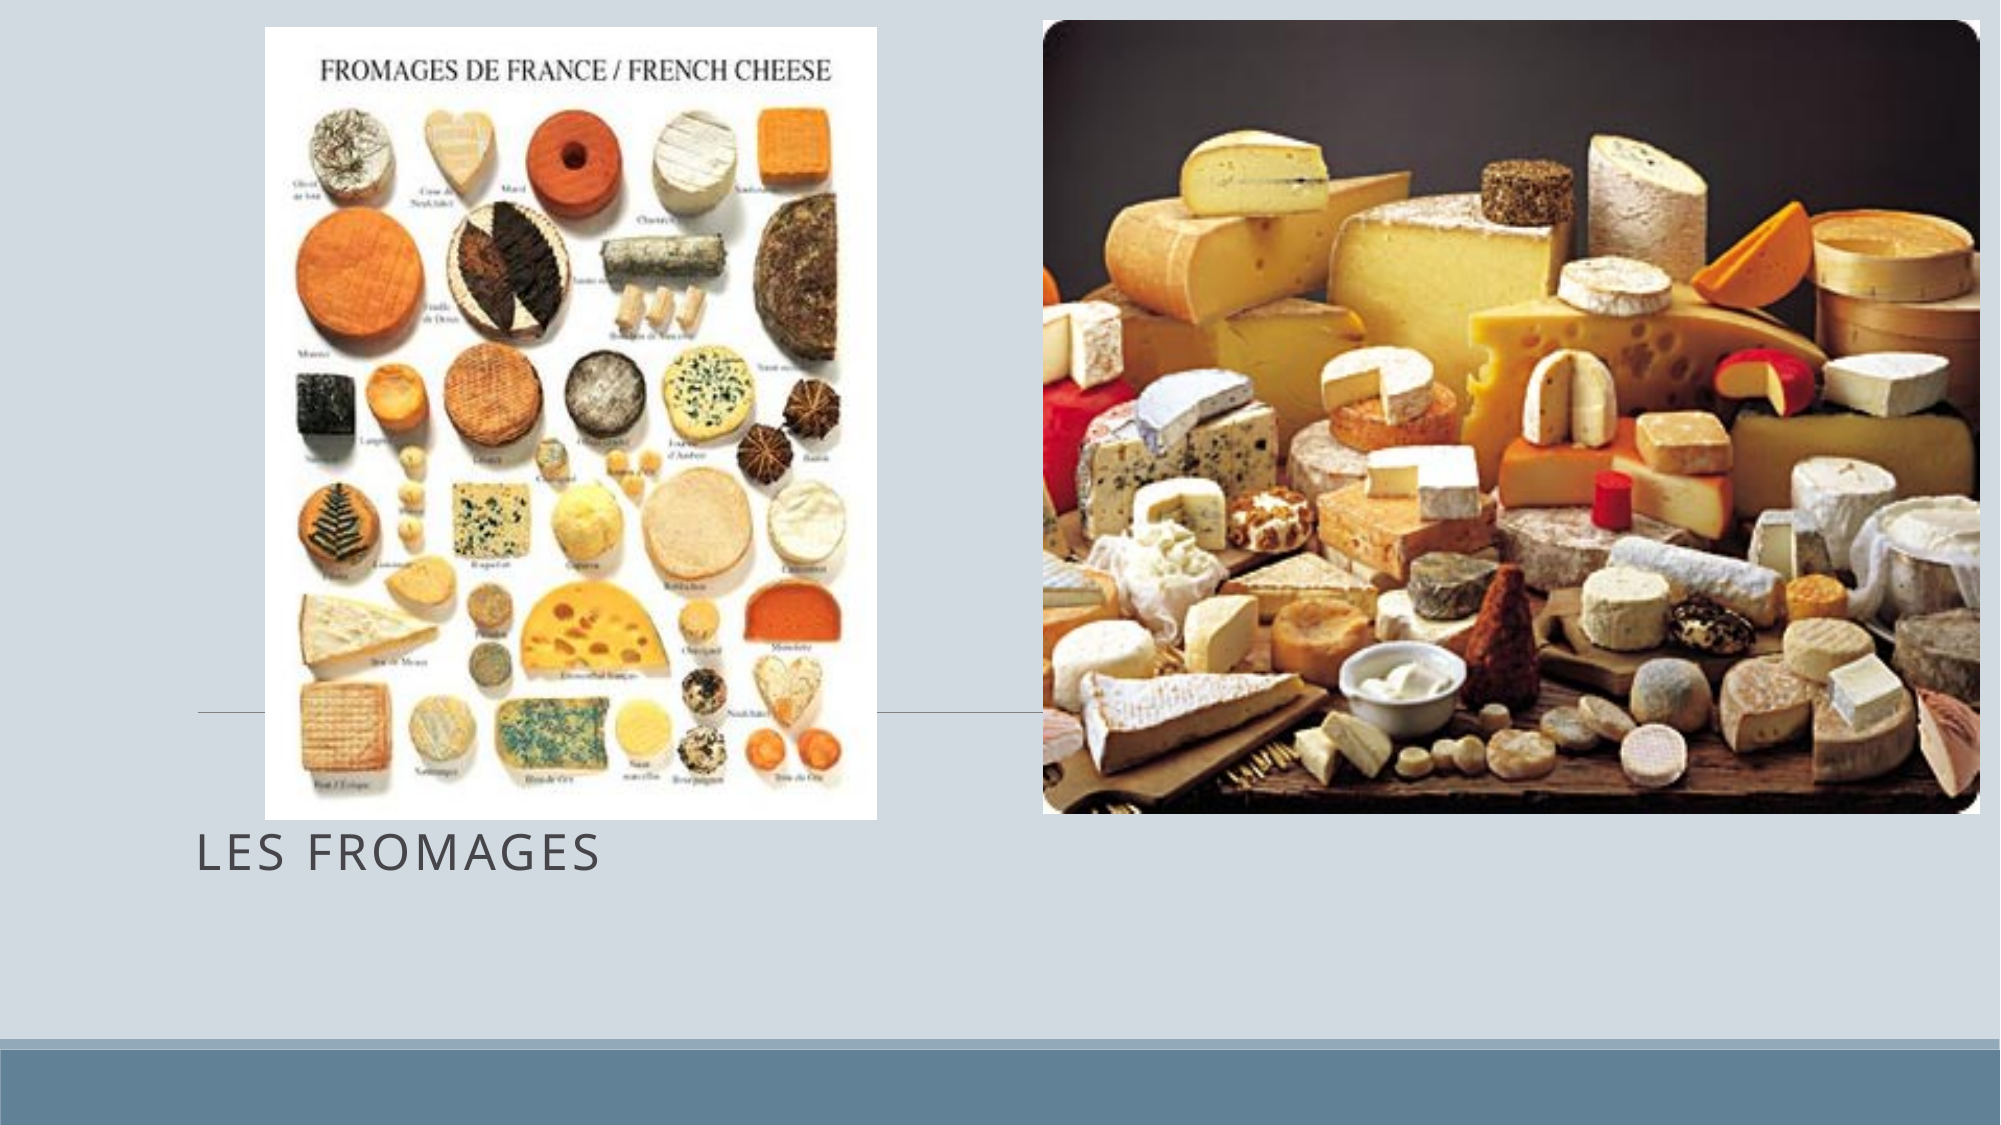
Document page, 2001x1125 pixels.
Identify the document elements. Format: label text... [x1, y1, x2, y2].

subtitle LES FROMAGES [180, 819, 1831, 919]
picture [265, 27, 877, 820]
picture [1043, 19, 1980, 815]
